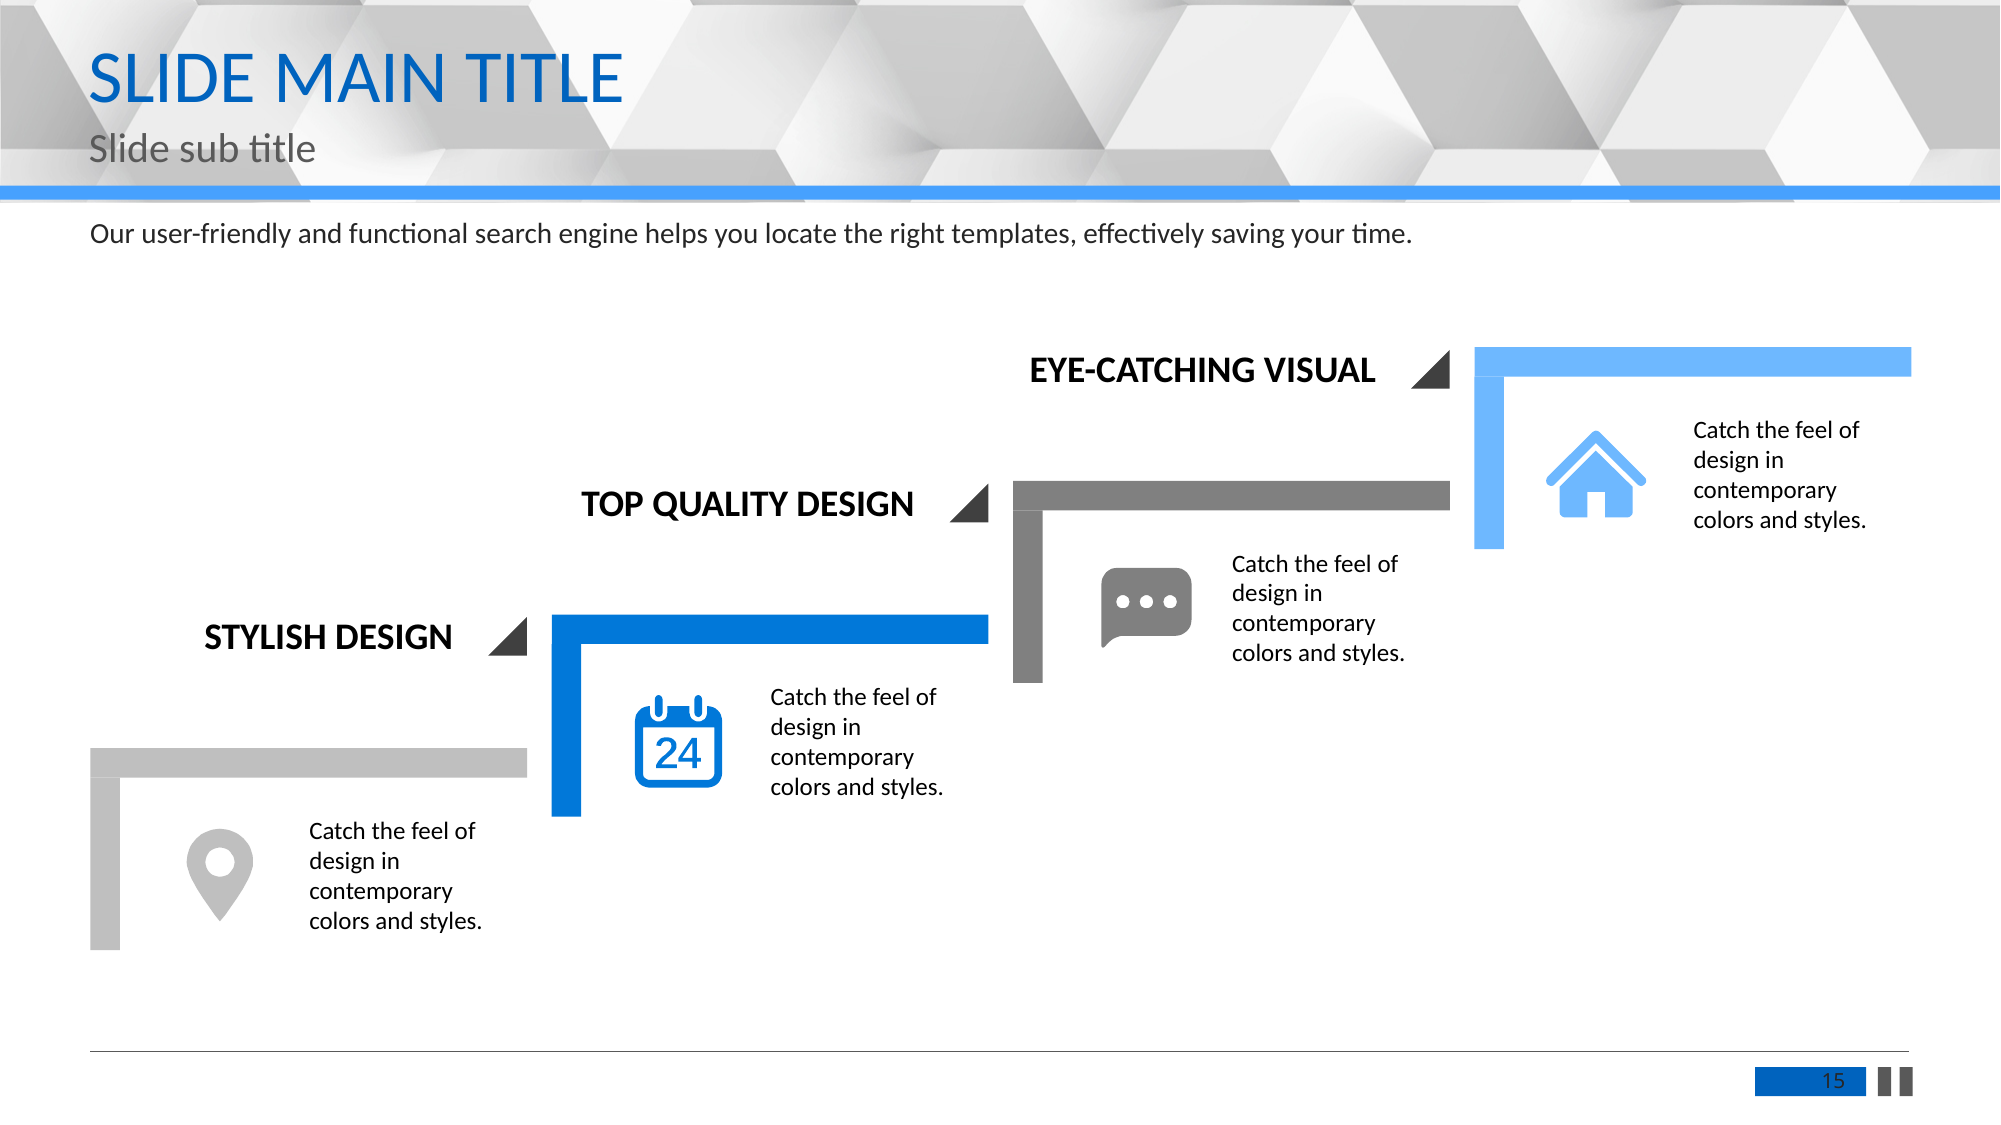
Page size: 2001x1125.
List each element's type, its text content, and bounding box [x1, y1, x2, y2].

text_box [551, 614, 989, 817]
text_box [1546, 430, 1647, 518]
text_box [634, 695, 723, 788]
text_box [90, 748, 528, 951]
list Slide sub title [73, 119, 1901, 186]
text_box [1474, 347, 1912, 550]
picture [0, 0, 2000, 185]
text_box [1013, 480, 1450, 683]
text_box [1408, 347, 1451, 390]
text_box EYE-CATCHING VISUAL [1013, 337, 1391, 398]
text_box [485, 614, 528, 657]
text_box Our user-friendly and functional search engine helps you locate the right templates, effectively saving your time. [75, 206, 1912, 258]
list SLIDE MAIN TITLE [73, 30, 1901, 119]
slide_number 15 [1761, 1069, 1861, 1094]
text_box STYLISH DESIGN [90, 604, 469, 665]
text_box [947, 481, 990, 524]
text_box TOP QUALITY DESIGN [551, 471, 930, 532]
